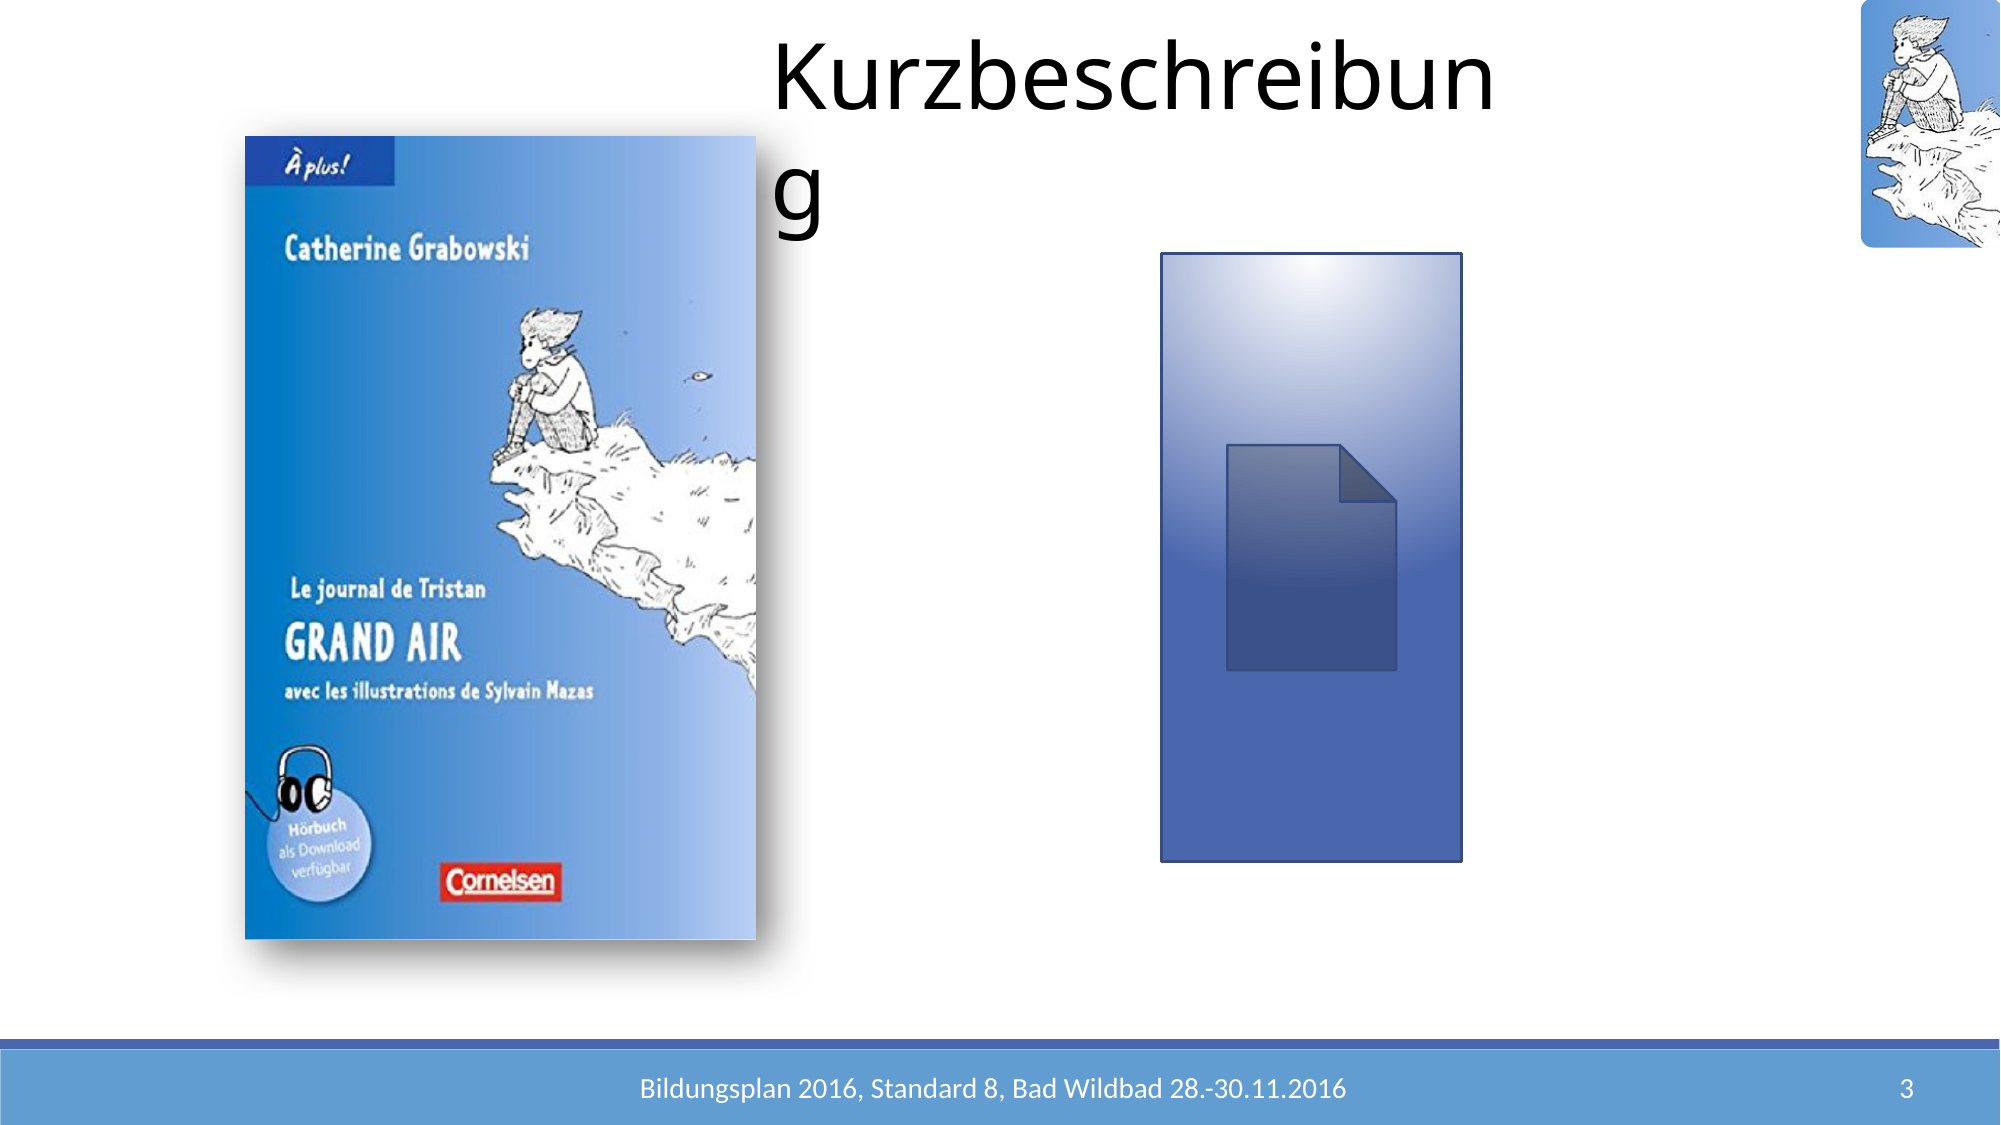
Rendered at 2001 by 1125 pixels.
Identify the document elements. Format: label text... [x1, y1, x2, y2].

picture [1860, 0, 2001, 248]
picture [244, 136, 757, 941]
text_box Kurzbeschreibung [755, 10, 1569, 245]
text_box [1160, 252, 1463, 863]
